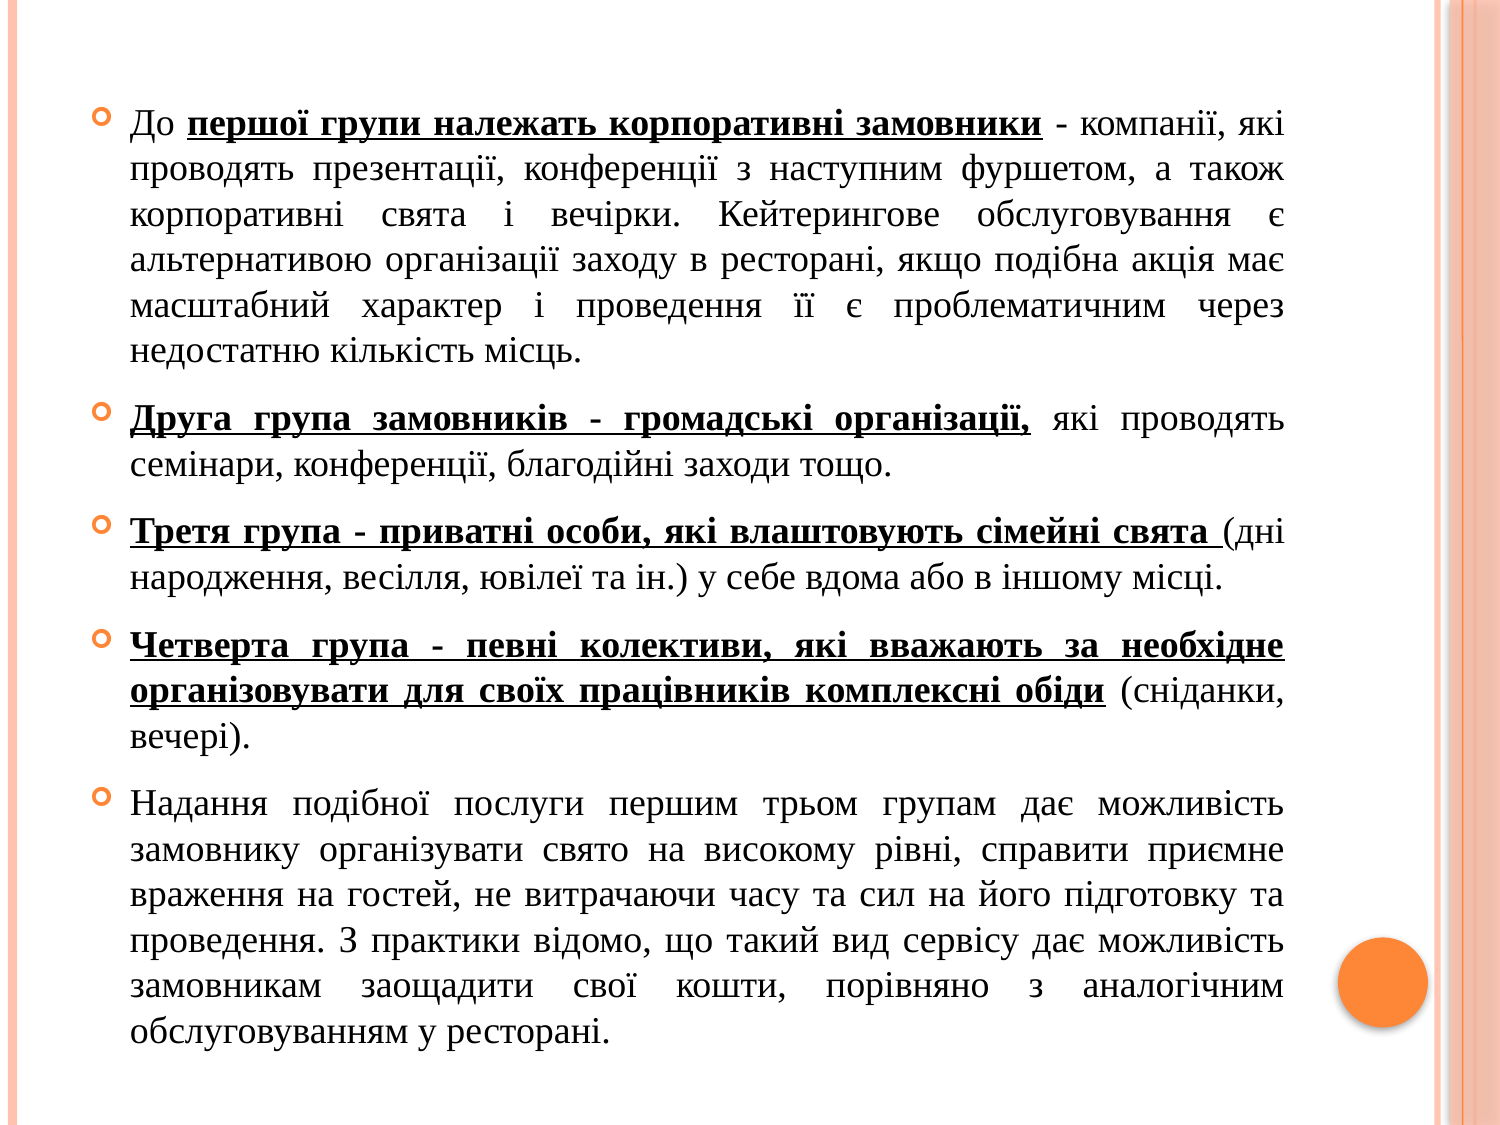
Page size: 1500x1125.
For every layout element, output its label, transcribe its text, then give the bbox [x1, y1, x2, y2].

list До першої групи належать корпоративні замовники - компанії, які проводять презентації, конференції з наступним фуршетом, а також корпоративні свята і вечірки. Кейтерингове обслуговування є альтернативою організації заходу в ресторані, якщо подібна акція має масштабний характер і проведення її є проблематичним через недостатню кількість місць. Друга група замовників - громадські організації, які проводять семінари, конференції, благодійні заходи тощо. Третя група - приватні особи, які влаштовують сімейні свята (дні народження, весілля, ювілеї та ін.) у себе вдома або в іншому місці. Четверта група - певні колективи, які вважають за необхідне організовувати для своїх працівників комплексні обіди (сніданки, вечері). Надання подібної послуги першим трьом групам дає можливість замовнику організувати свято на високому рівні, справити приємне враження на гостей, не витрачаючи часу та сил на його підготовку та проведення. З практики відомо, що такий вид сервісу дає можливість замовникам заощадити свої кошти, порівняно з аналогічним обслуговуванням у ресторані. [75, 90, 1300, 1062]
